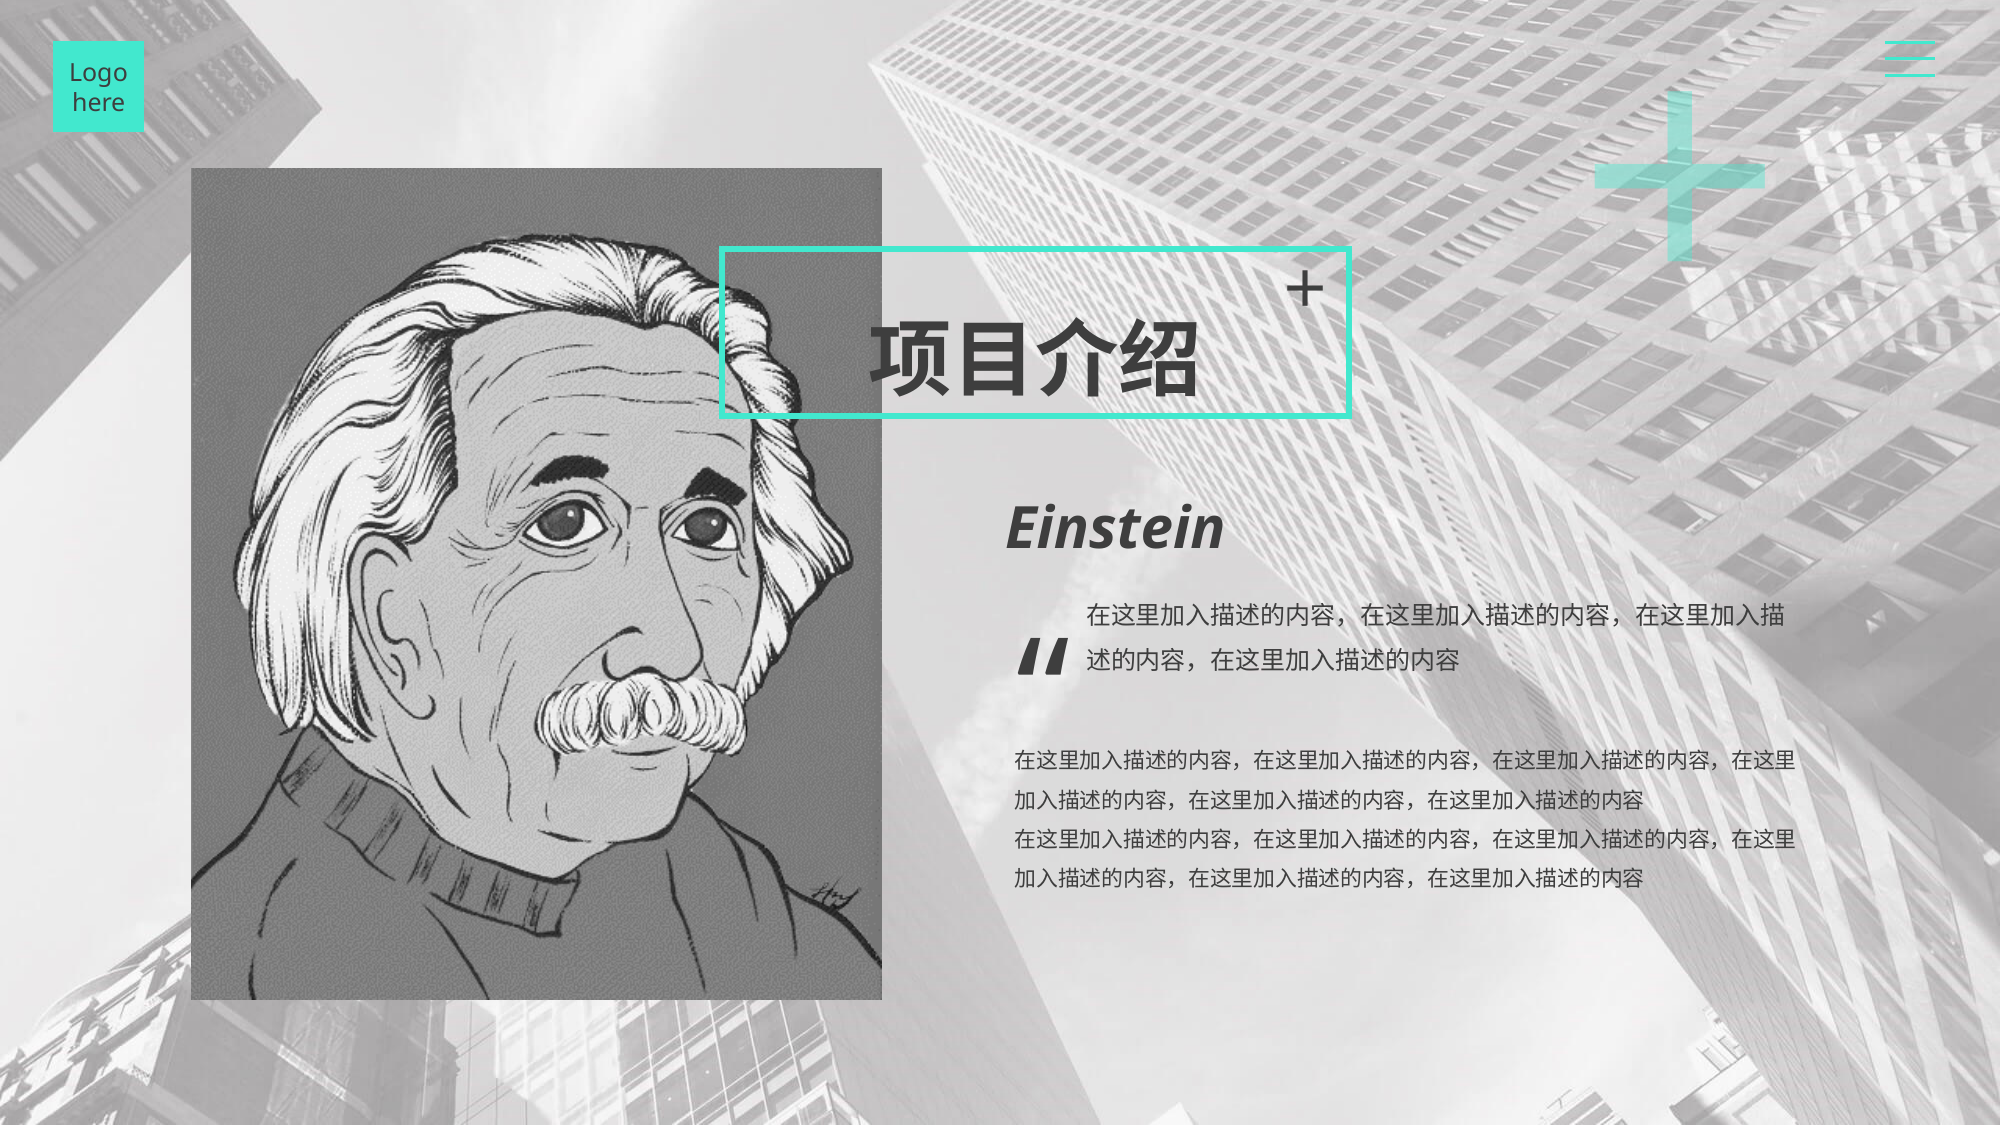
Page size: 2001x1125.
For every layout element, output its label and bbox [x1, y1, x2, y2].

picture [0, 0, 2000, 1125]
text_box [54, 42, 1936, 132]
text_box [1001, 498, 1821, 786]
